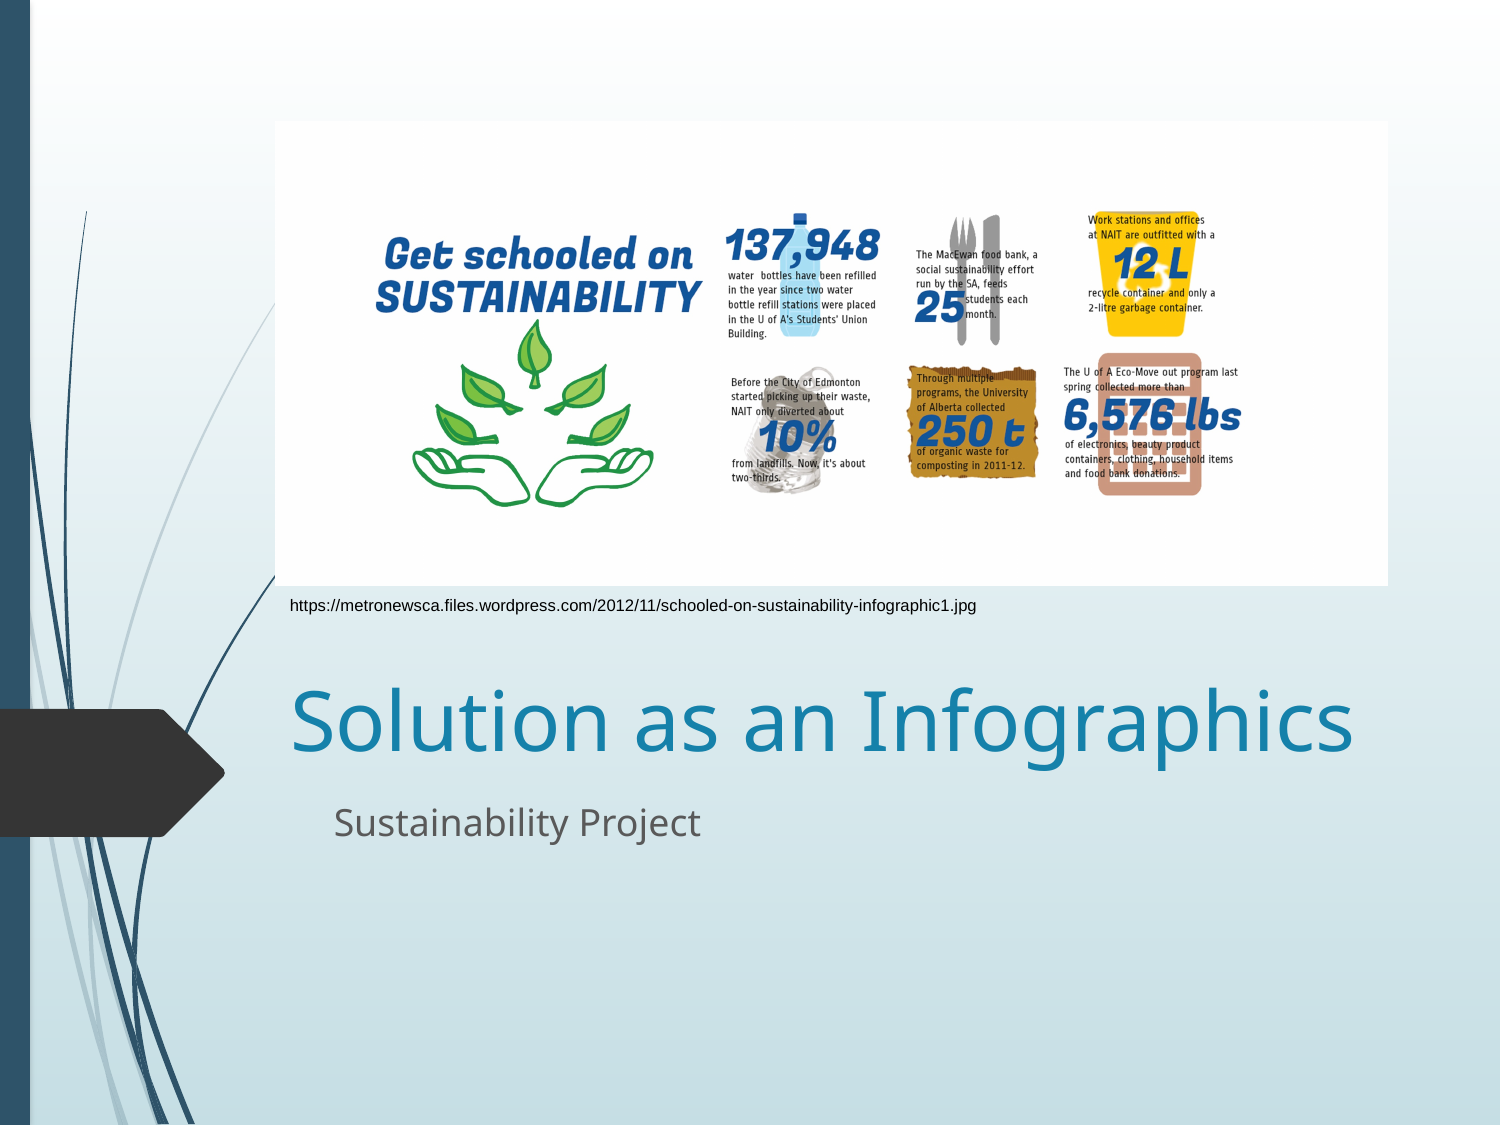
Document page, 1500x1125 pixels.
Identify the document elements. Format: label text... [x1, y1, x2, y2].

title Solution as an Infographics [275, 412, 1402, 784]
subtitle Sustainability Project [318, 783, 1402, 969]
text_box https://metronewsca.files.wordpress.com/2012/11/schooled-on-sustainability-infographic1.jpg [274, 593, 1025, 623]
picture [274, 120, 1388, 586]
